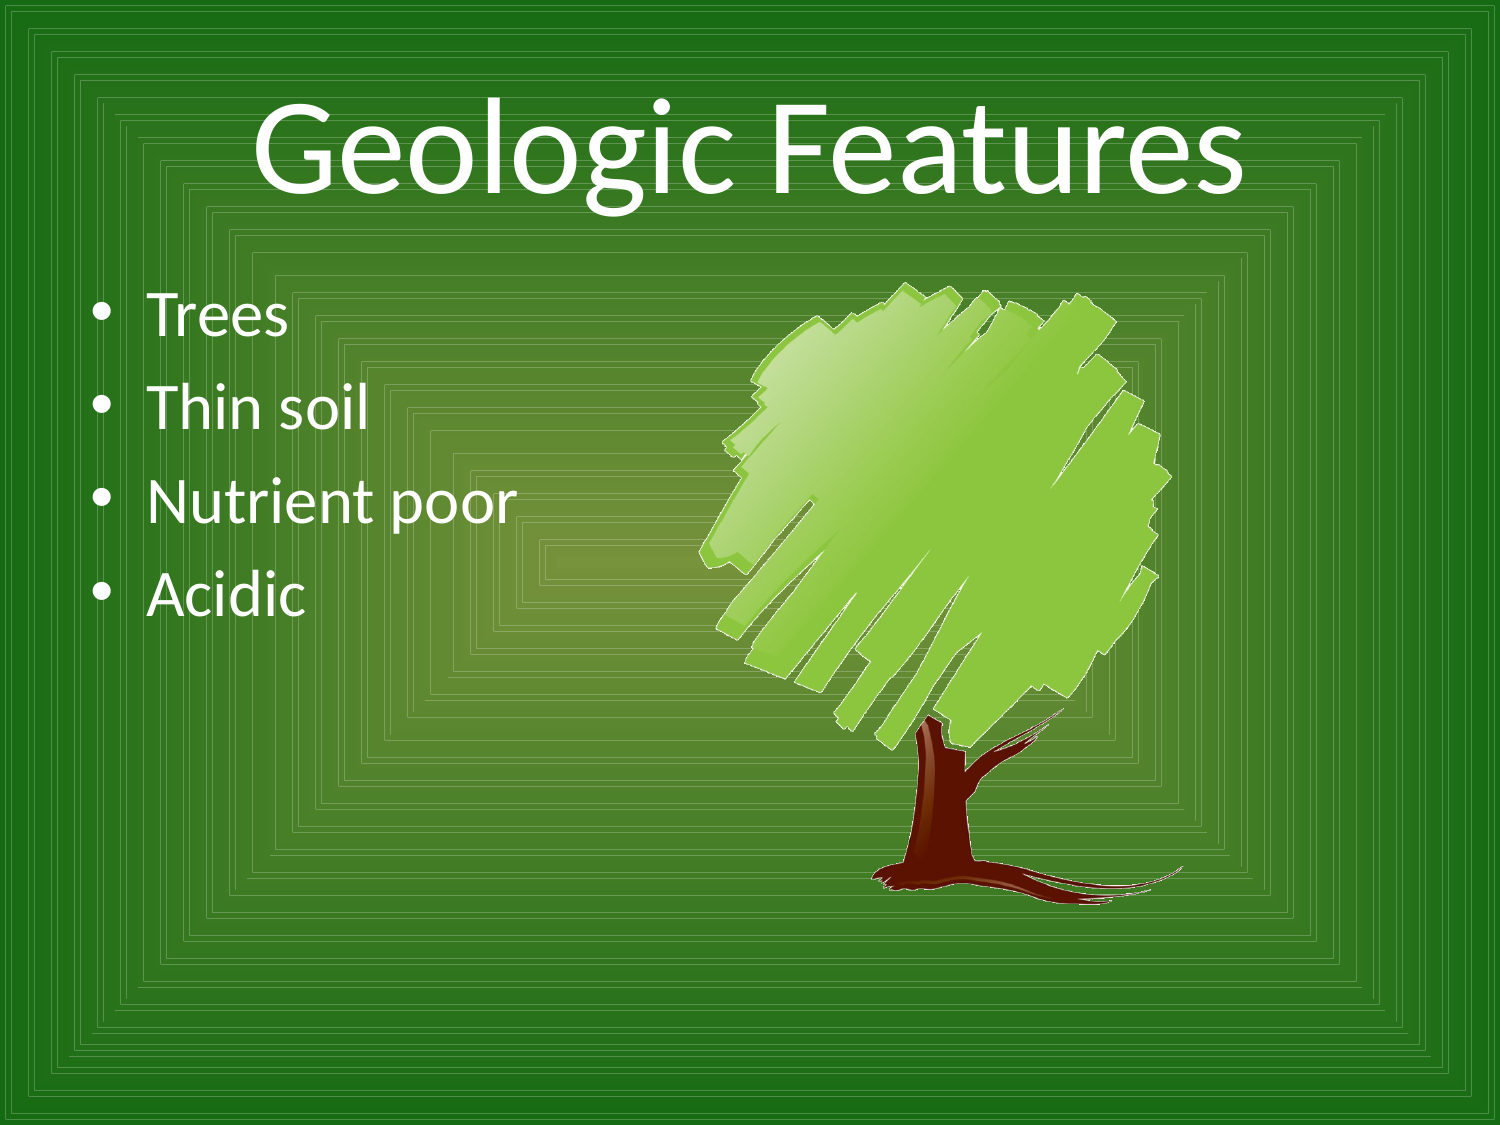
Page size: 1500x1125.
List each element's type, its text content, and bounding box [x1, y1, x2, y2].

title Geologic Features [75, 45, 1425, 233]
picture [662, 262, 1244, 927]
list Trees Thin soil Nutrient poor Acidic [75, 262, 1425, 1005]
